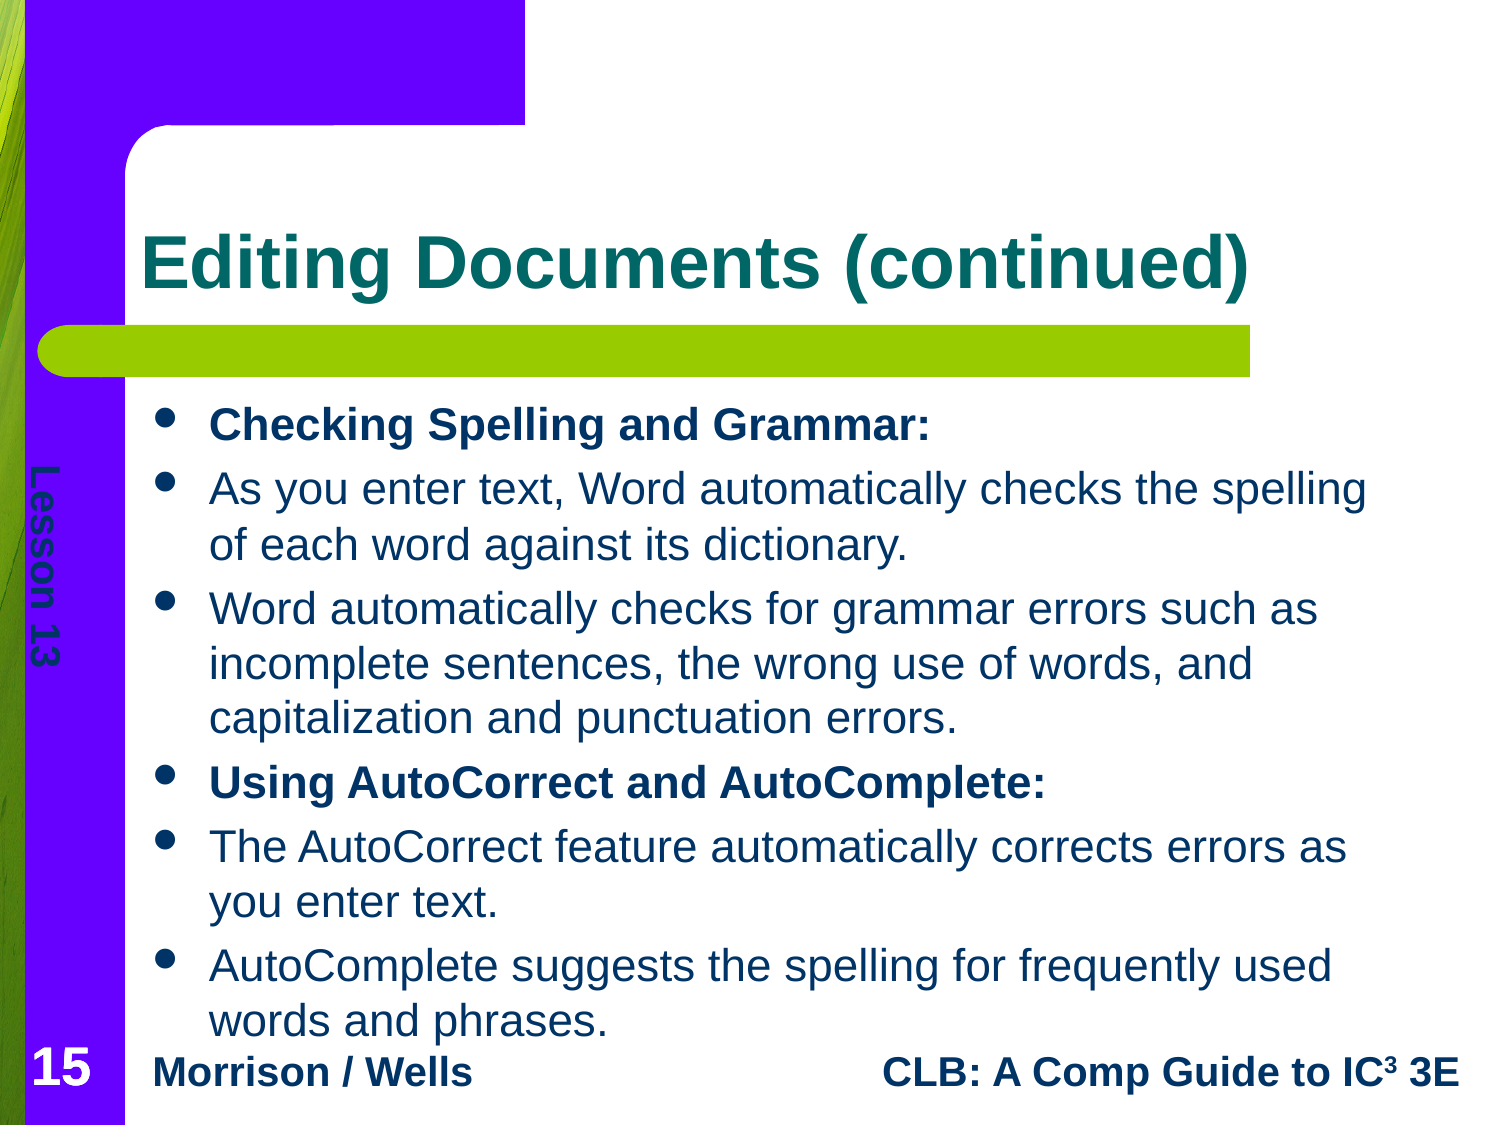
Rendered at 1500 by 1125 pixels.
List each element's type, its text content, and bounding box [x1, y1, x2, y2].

picture [0, 0, 25, 1125]
title Editing Documents (continued) [124, 124, 1426, 313]
text_box 15 [13, 1023, 111, 1105]
list Checking Spelling and Grammar: As you enter text, Word automatically checks the spelling of each word against its dictionary. Word automatically checks for grammar errors such as incomplete sentences, the wrong use of words, and capitalization and punctuation errors. Using AutoCorrect and AutoComplete: The AutoCorrect feature automatically corrects errors as you enter text. AutoComplete suggests the spelling for frequently used words and phrases. [137, 387, 1426, 1013]
